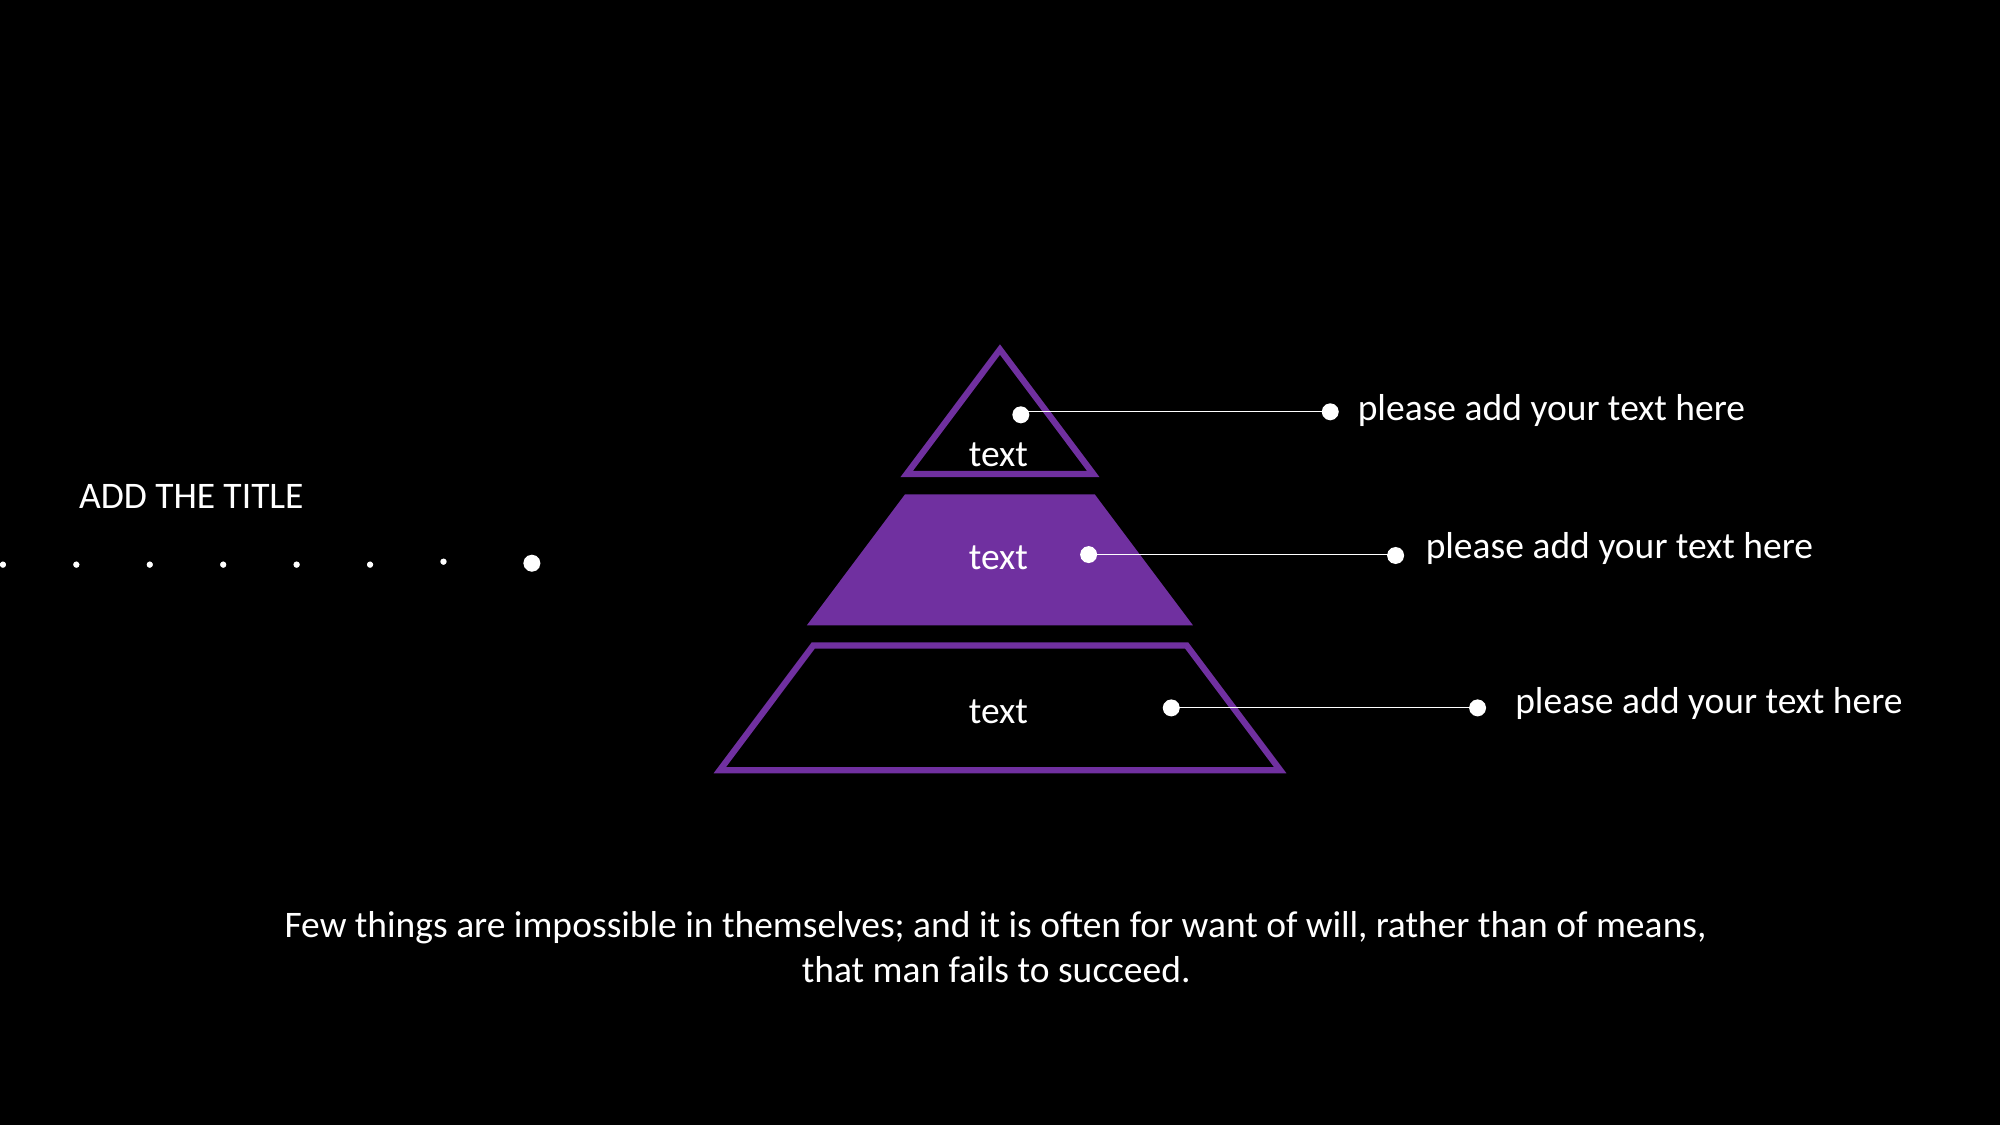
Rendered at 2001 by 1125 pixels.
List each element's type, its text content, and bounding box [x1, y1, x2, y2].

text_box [719, 349, 1281, 771]
text_box [1386, 545, 1406, 566]
text_box please add your text here [1411, 513, 1859, 573]
text_box Few things are impossible in themselves; and it is often for want of will, rather than of means, that man fails to succeed. [268, 892, 1725, 998]
text_box please add your text here [1343, 375, 1791, 436]
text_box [0, 558, 447, 568]
text_box please add your text here [1500, 669, 1949, 729]
text_box [1468, 698, 1488, 718]
text_box ADD THE TITLE [44, 463, 338, 524]
text_box [522, 553, 542, 573]
text_box [1320, 402, 1340, 422]
